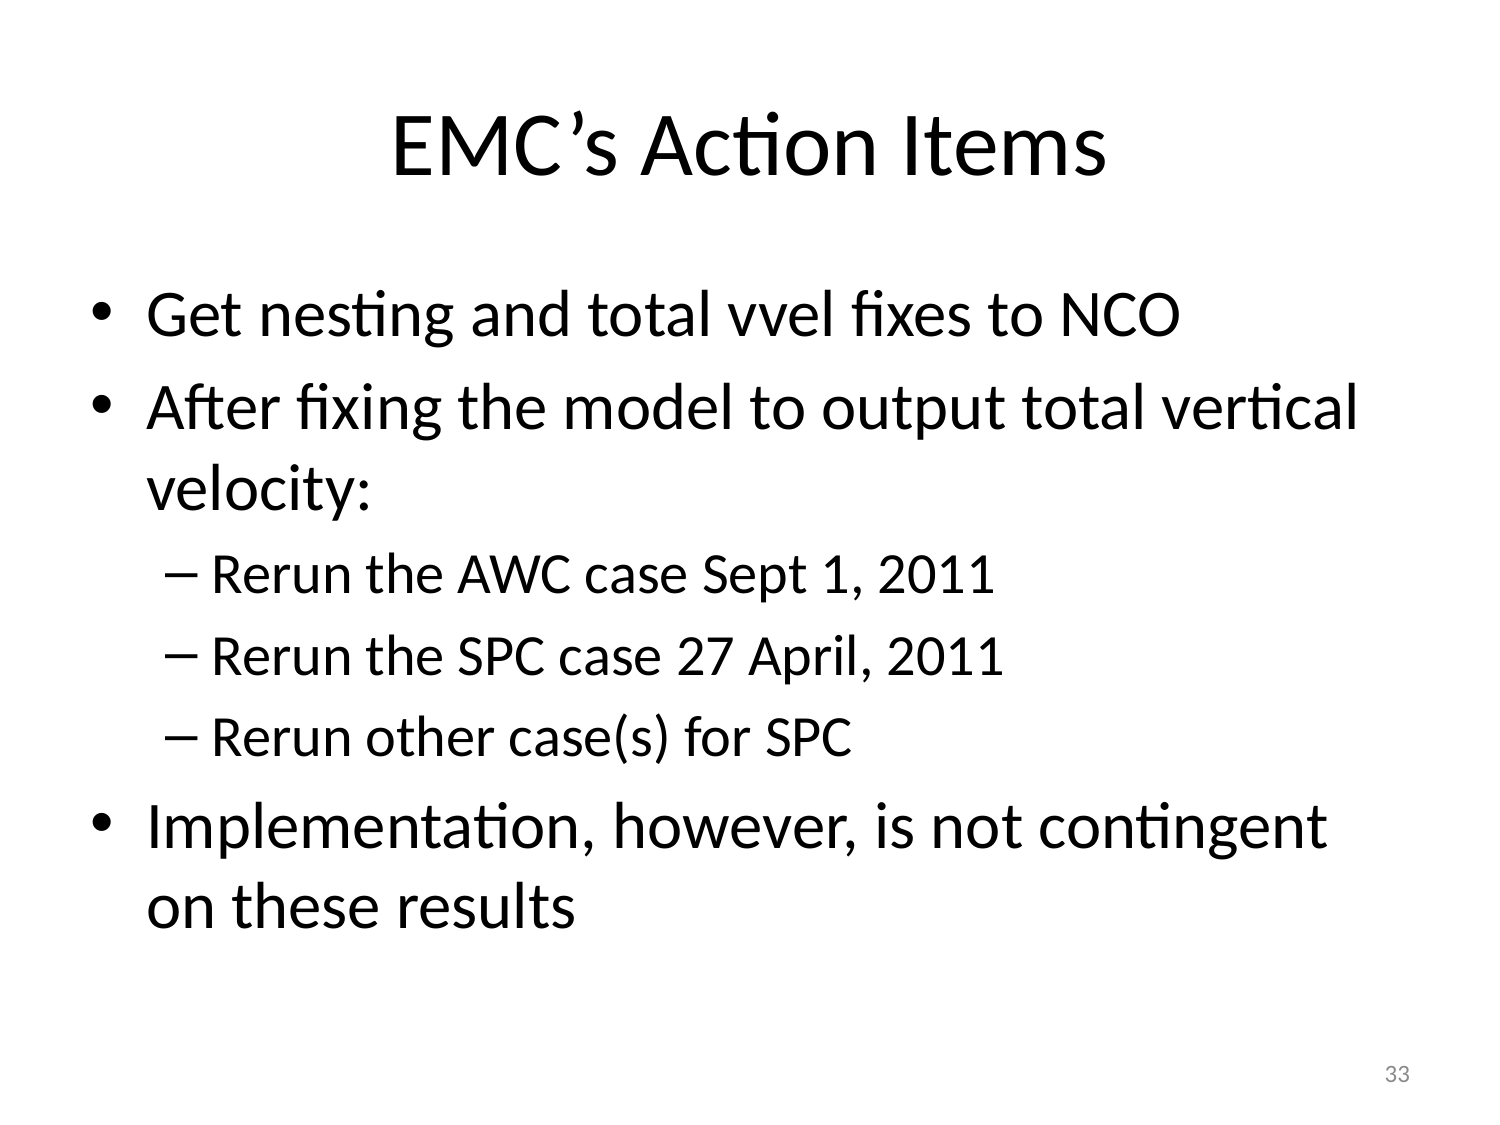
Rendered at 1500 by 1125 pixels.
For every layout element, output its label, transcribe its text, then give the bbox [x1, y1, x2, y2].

title EMC’s Action Items [74, 44, 1426, 233]
list Get nesting and total vvel fixes to NCO After fixing the model to output total vertical velocity: Rerun the AWC case Sept 1, 2011 Rerun the SPC case 27 April, 2011 Rerun other case(s) for SPC Implementation, however, is not contingent on these results [74, 262, 1426, 1006]
slide_number 33 [1074, 1042, 1425, 1103]
